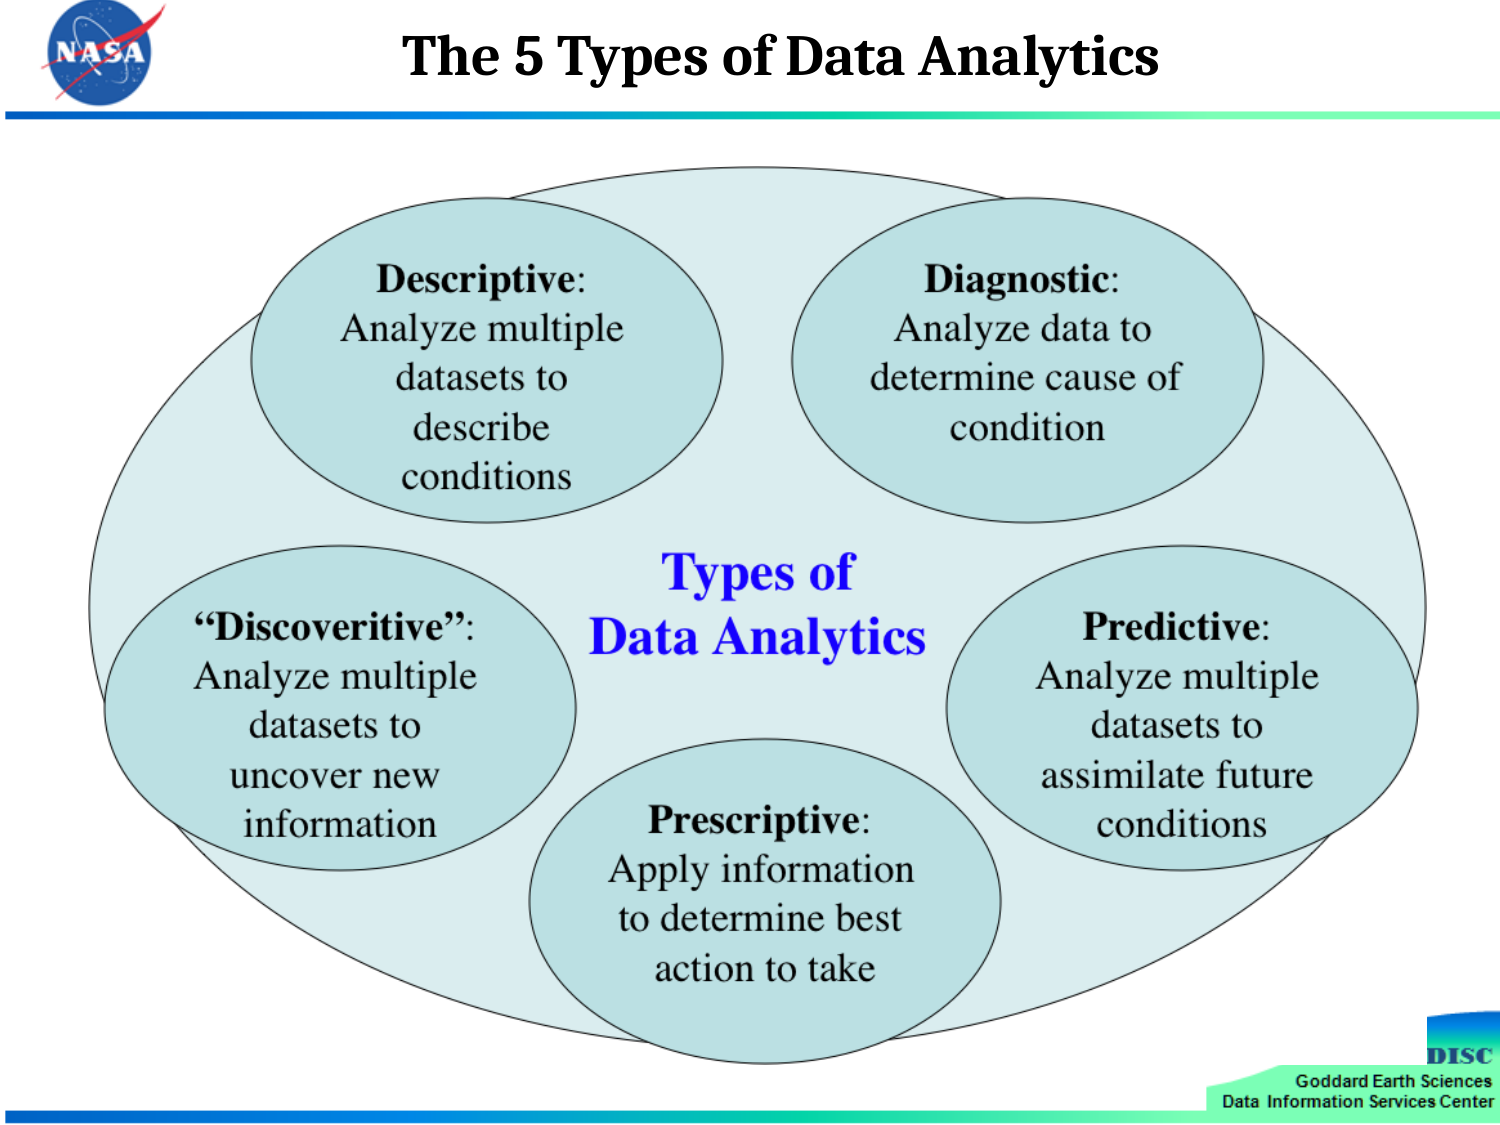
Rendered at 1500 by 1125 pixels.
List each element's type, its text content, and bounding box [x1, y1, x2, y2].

title The 5 Types of Data Analytics [208, 29, 1318, 103]
picture [88, 166, 1428, 1066]
text_box [4, 0, 1500, 1125]
